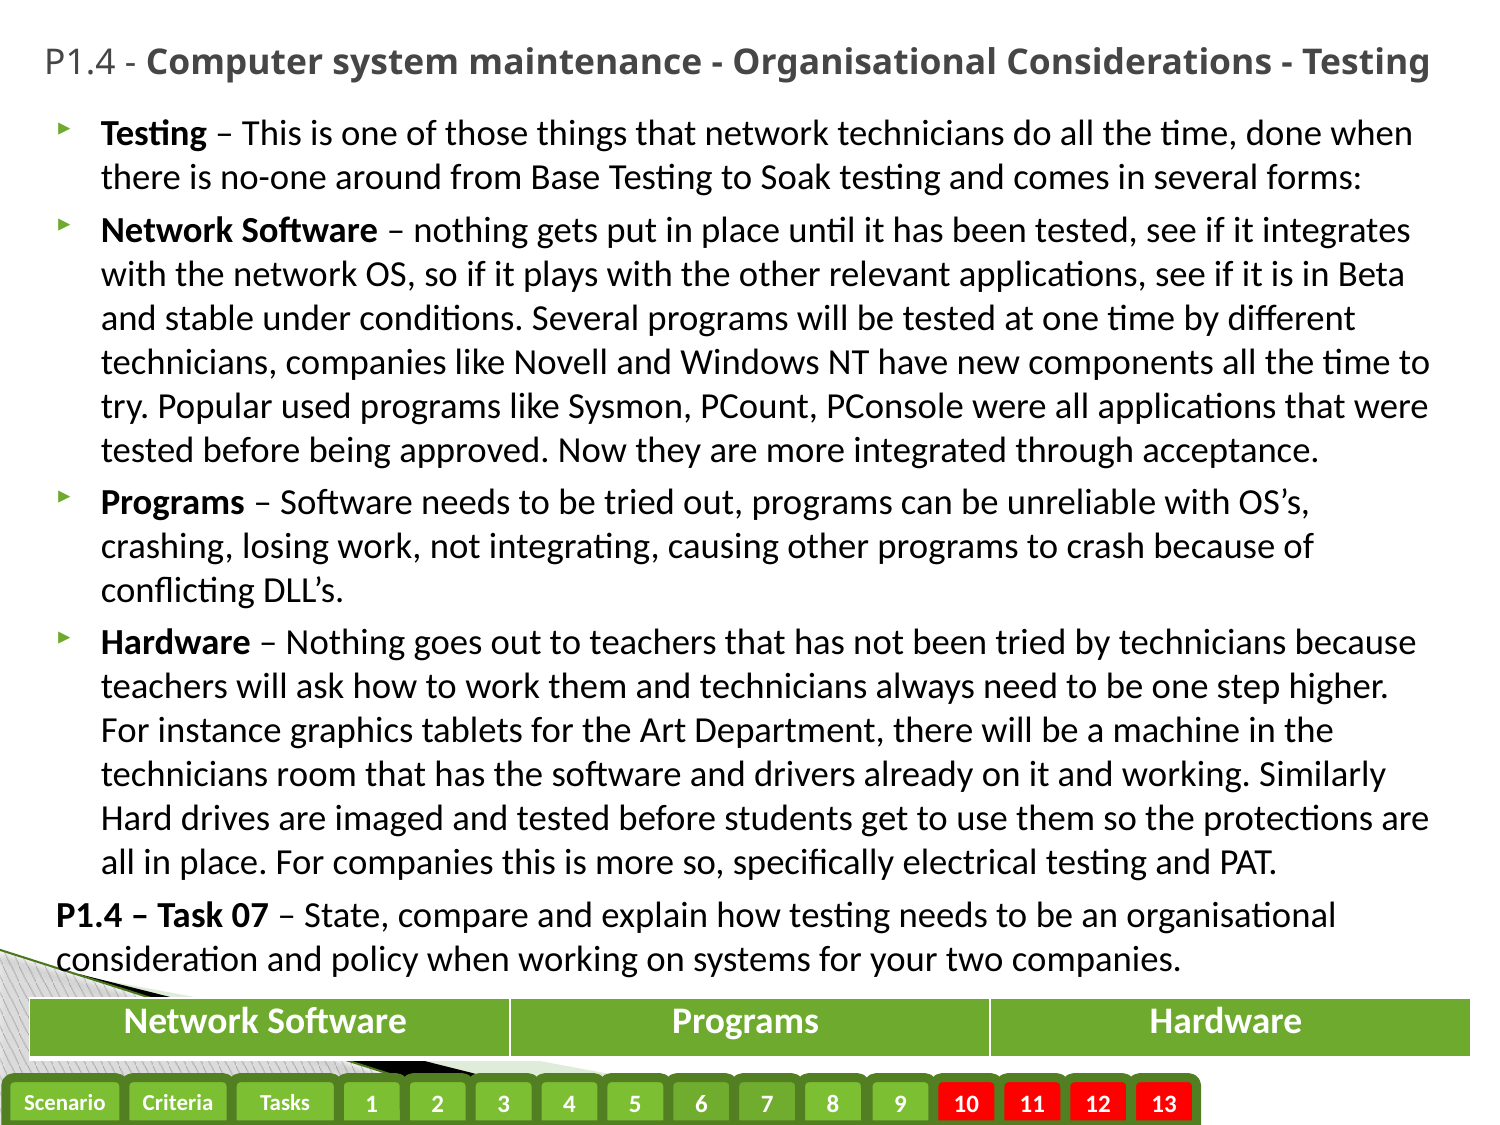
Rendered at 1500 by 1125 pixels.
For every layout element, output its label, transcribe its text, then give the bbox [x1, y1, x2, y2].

table_header Network Software [30, 999, 509, 1056]
table_header Hardware [991, 999, 1470, 1056]
table_header Programs [511, 999, 989, 1056]
title P1.4 - Computer system maintenance - Organisational Considerations - Testing [29, 30, 1463, 90]
list Testing – This is one of those things that network technicians do all the time, done when there is no-one around from Base Testing to Soak testing and comes in several forms: Network Software – nothing gets put in place until it has been tested, see if it integrates with the network OS, so if it plays with the other relevant applications, see if it is in Beta and stable under conditions. Several programs will be tested at one time by different technicians, companies like Novell and Windows NT have new components all the time to try. Popular used programs like Sysmon, PCount, PConsole were all applications that were tested before being approved. Now they are more integrated through acceptance. Programs – Software needs to be tried out, programs can be unreliable with OS’s, crashing, losing work, not integrating, causing other programs to crash because of conflicting DLL’s. Hardware – Nothing goes out to teachers that has not been tried by technicians because teachers will ask how to work them and technicians always need to be one step higher. For instance graphics tablets for the Art Department, there will be a machine in the technicians room that has the software and drivers already on it and working. Similarly Hard drives are imaged and tested before students get to use them so the protections are all in place. For companies this is more so, specifically electrical testing and PAT. P1.4 – Task 07 – State, compare and explain how testing needs to be an organisational consideration and policy when working on systems for your two companies. [41, 101, 1459, 976]
